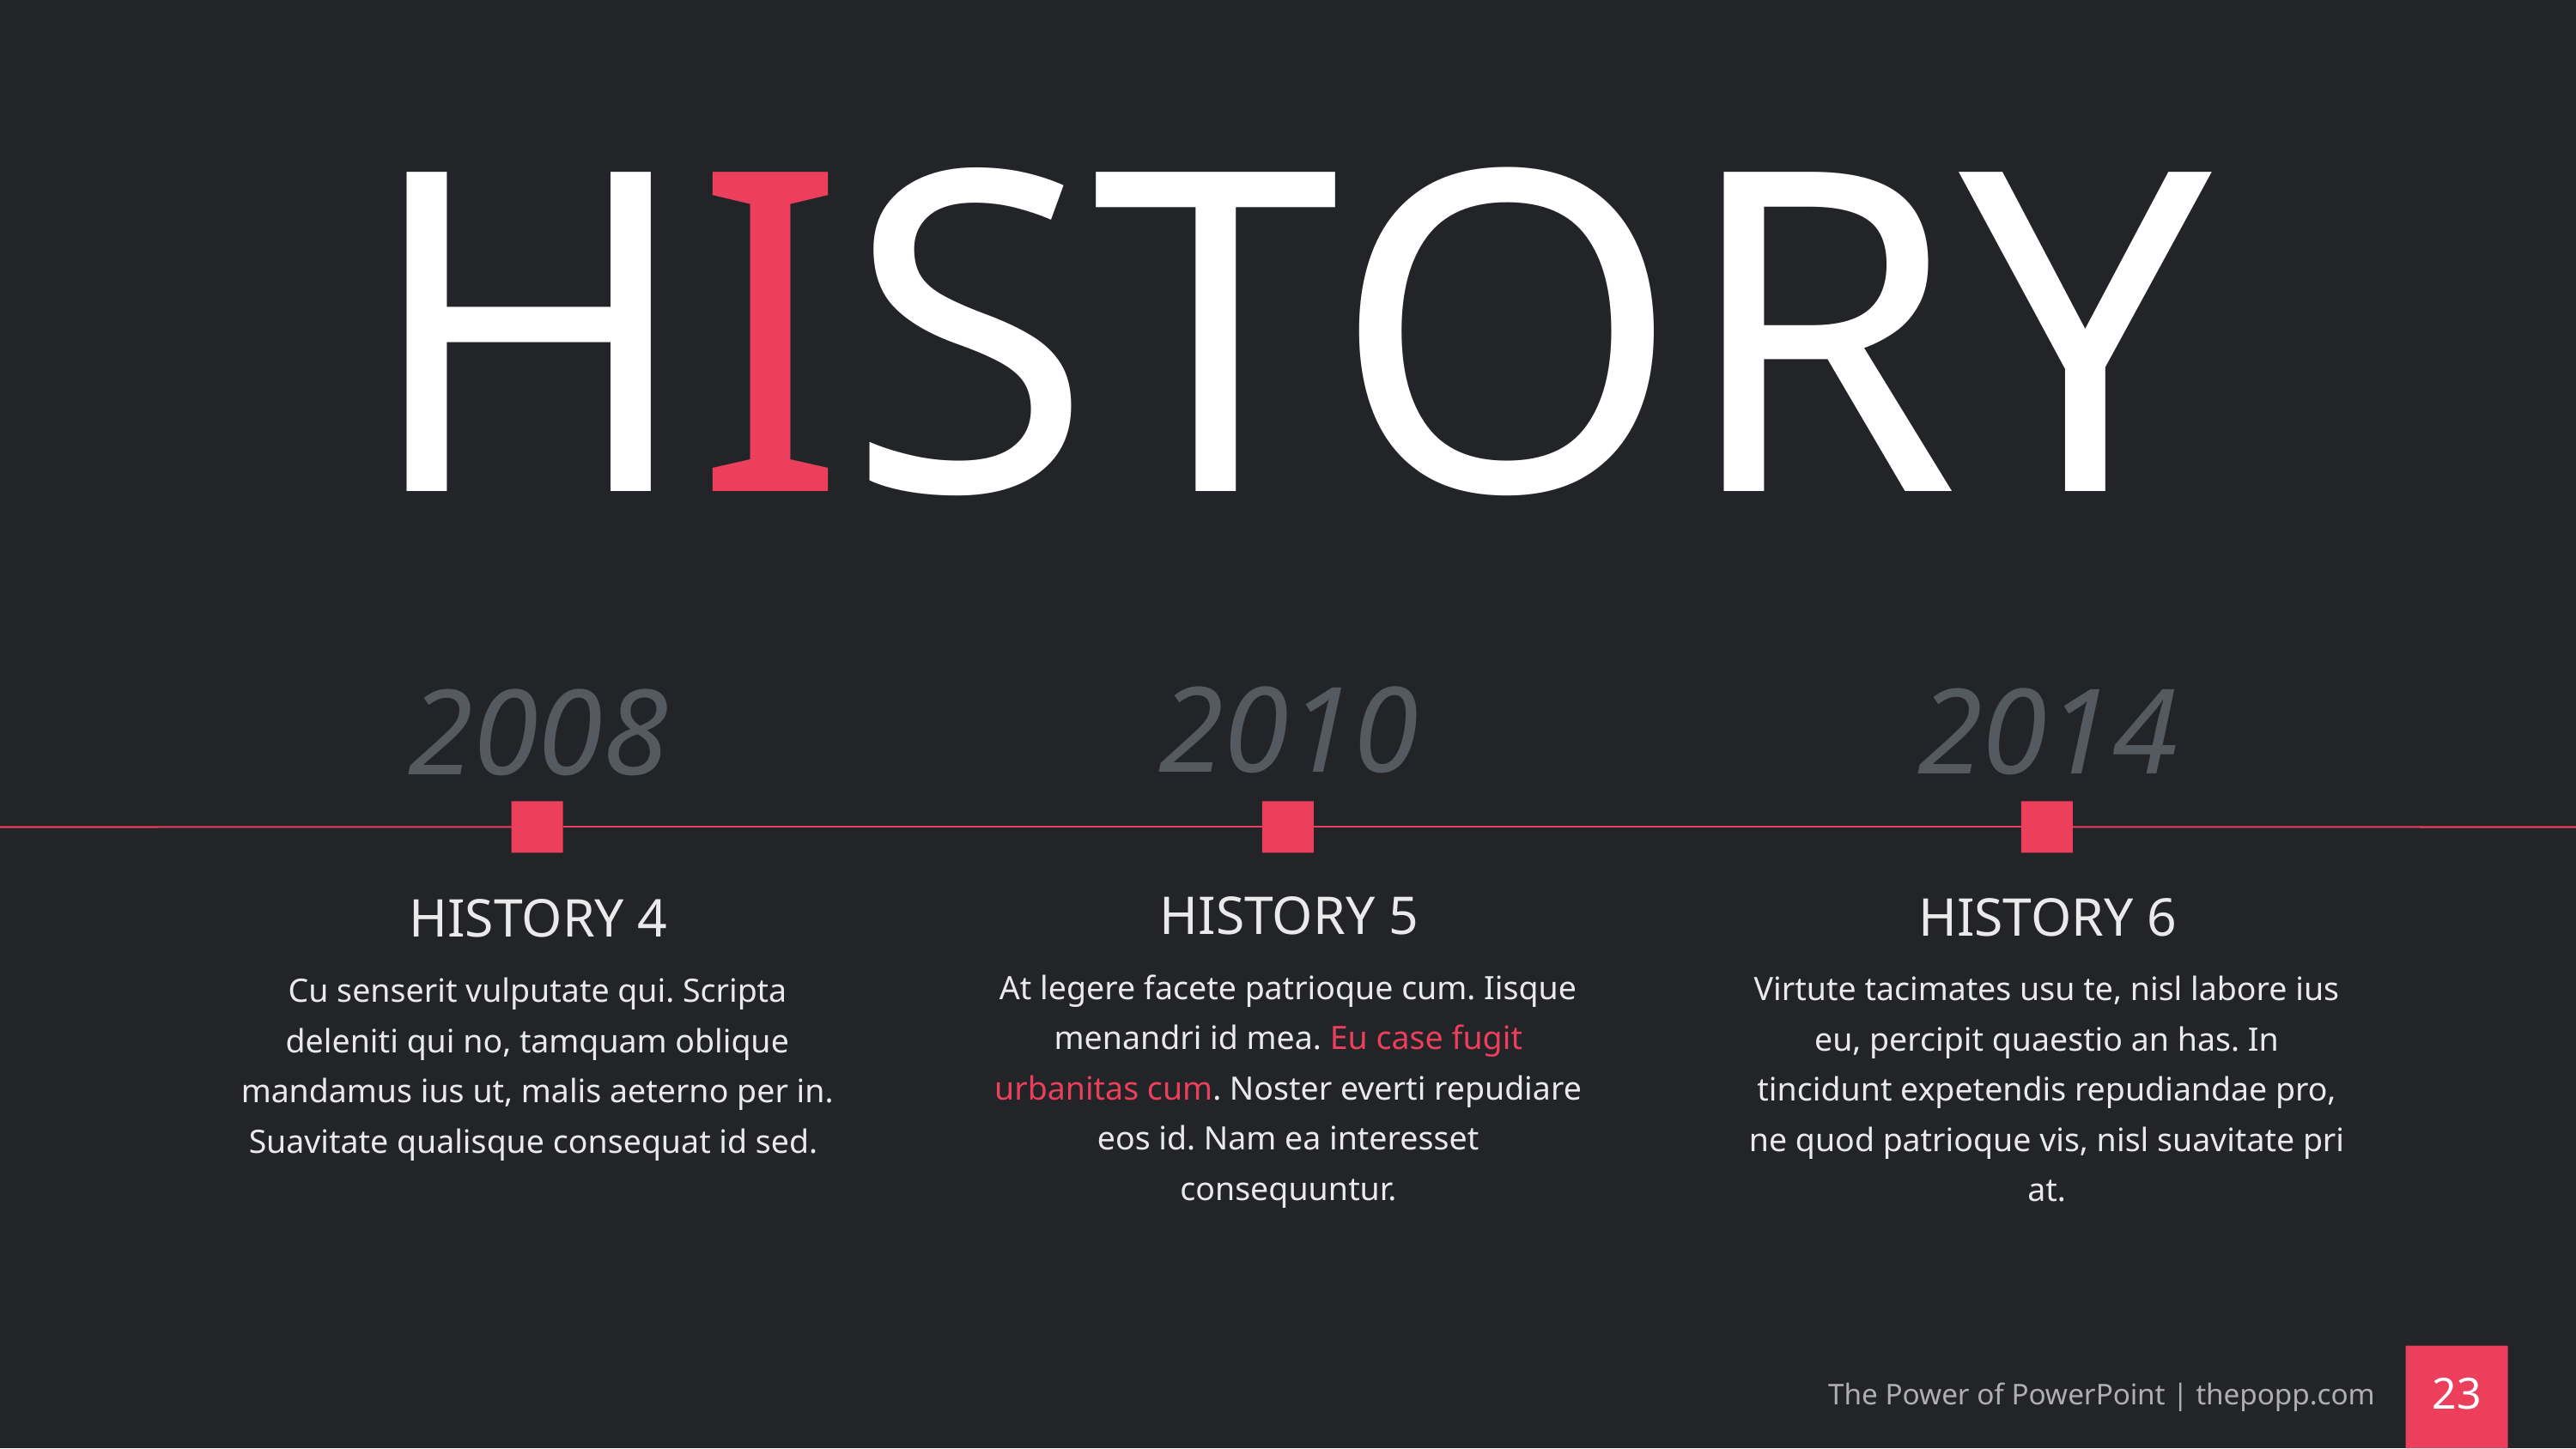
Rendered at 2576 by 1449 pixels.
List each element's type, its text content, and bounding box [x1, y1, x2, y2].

list Cu senserit vulputate qui. Scripta deleniti qui no, tamquam oblique mandamus ius ut, malis aeterno per in. Suavitate qualisque consequat id sed. [222, 952, 854, 1252]
footer The Power of PowerPoint | thepopp.com [1519, 1356, 2389, 1434]
list HISTORY 5 [931, 876, 1647, 952]
list HISTORY 4 [180, 878, 896, 955]
slide_number 23 [2404, 1356, 2509, 1434]
list At legere facete patrioque cum. Iisque menandri id mea. Eu case fugit urbanitas cum. Noster everti repudiare eos id. Nam ea interesset consequuntur. [973, 949, 1604, 1248]
list 2014 [1690, 648, 2406, 804]
list HISTORY 6 [1690, 876, 2406, 953]
list 2010 [931, 646, 1647, 803]
list Virtute tacimates usu te, nisl labore ius eu, percipit quaestio an has. In tincidunt expetendis repudiandae pro, ne quod patrioque vis, nisl suavitate pri at. [1731, 950, 2362, 1250]
title HISTORY [0, 45, 2576, 581]
list 2008 [180, 650, 896, 805]
